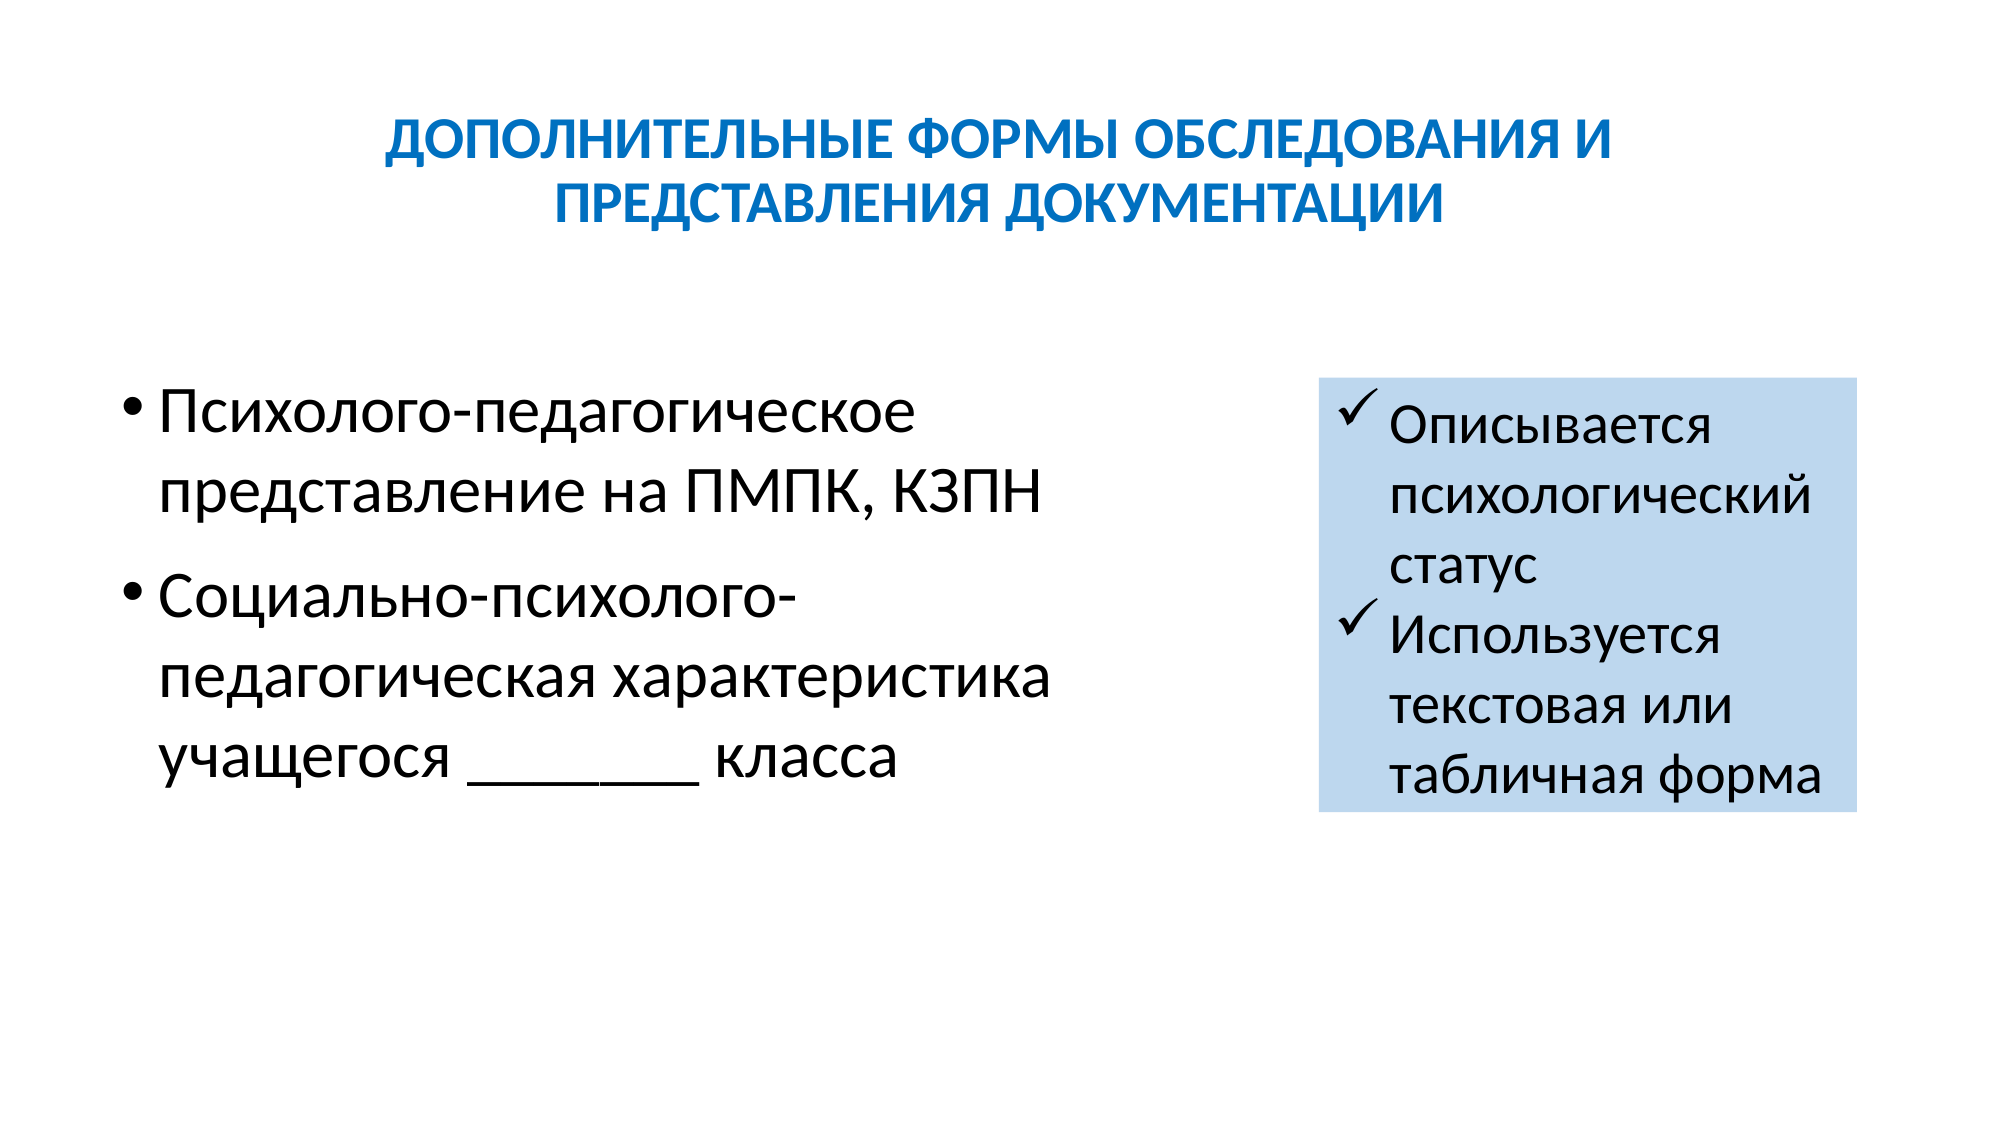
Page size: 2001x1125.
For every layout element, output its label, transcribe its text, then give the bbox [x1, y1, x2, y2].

text_box Описывается психологический статус Используется текстовая или табличная форма [1318, 377, 1857, 813]
list Психолого-педагогическое представление на ПМПК, КЗПН Социально-психолого-педагогическая характеристика учащегося _______ класса [106, 357, 1154, 924]
title ДОПОЛНИТЕЛЬНЫЕ ФОРМЫ ОБСЛЕДОВАНИЯ И ПРЕДСТАВЛЕНИЯ ДОКУМЕНТАЦИИ [324, 77, 1675, 265]
